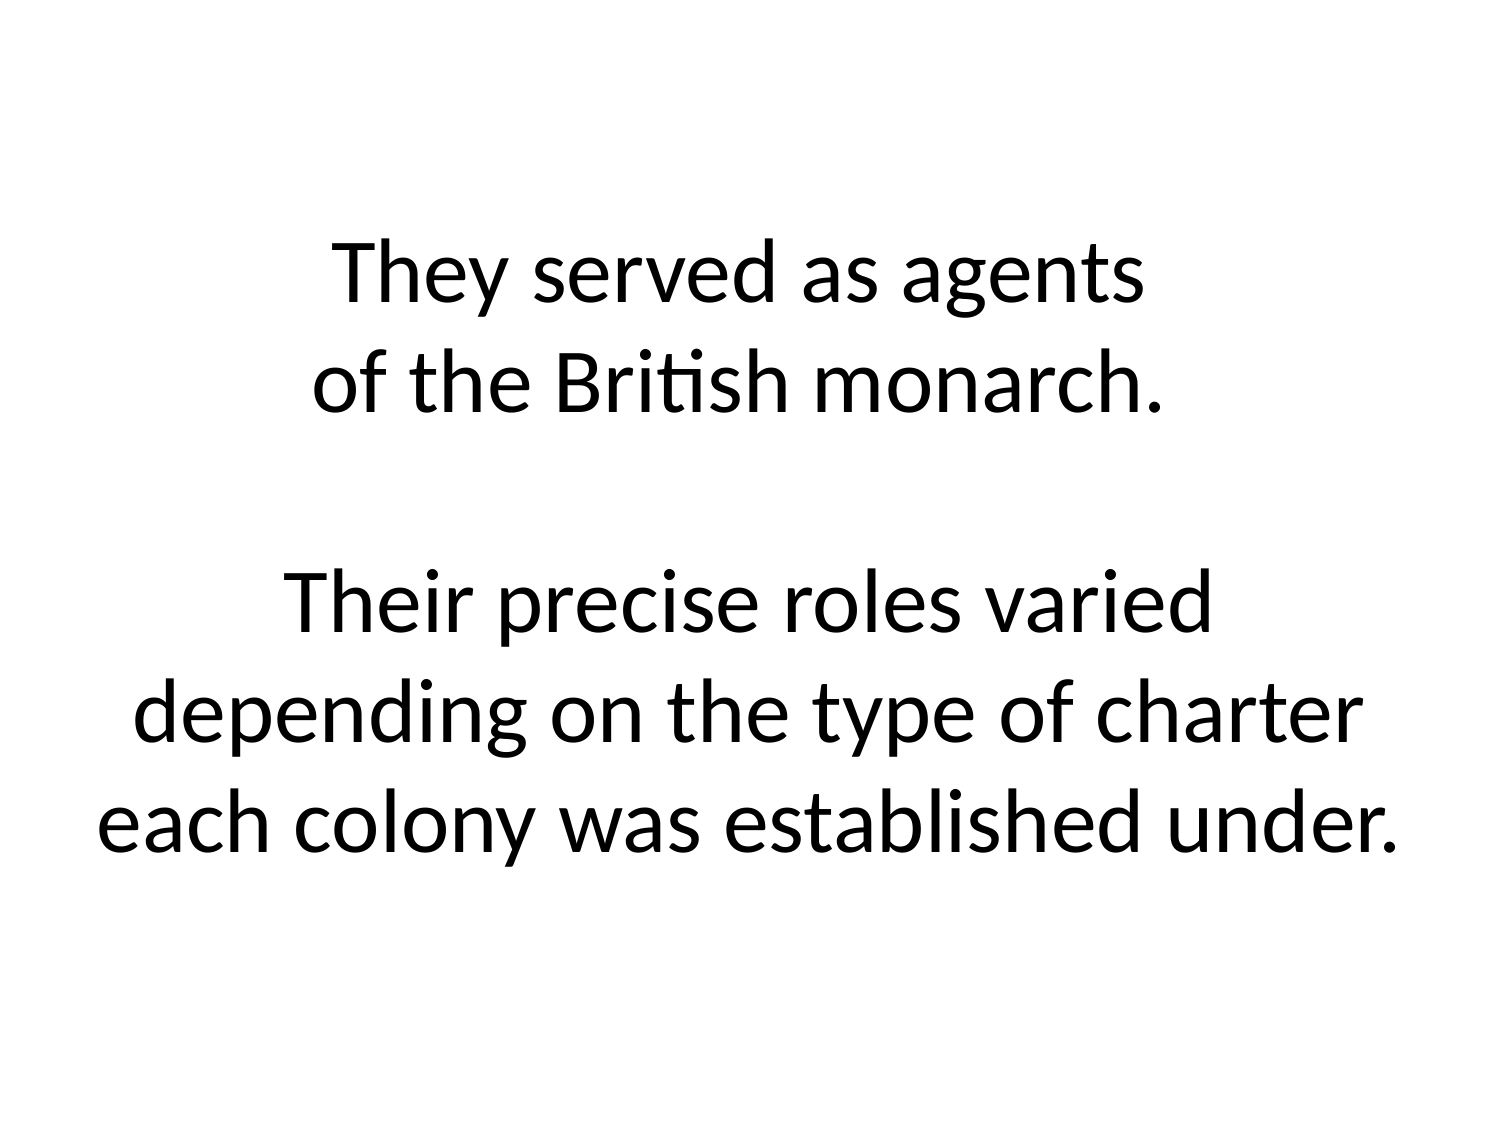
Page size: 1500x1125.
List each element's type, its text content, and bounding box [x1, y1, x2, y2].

title They served as agents of the British monarch. Their precise roles varied depending on the type of charter each colony was established under. [74, 44, 1426, 1038]
